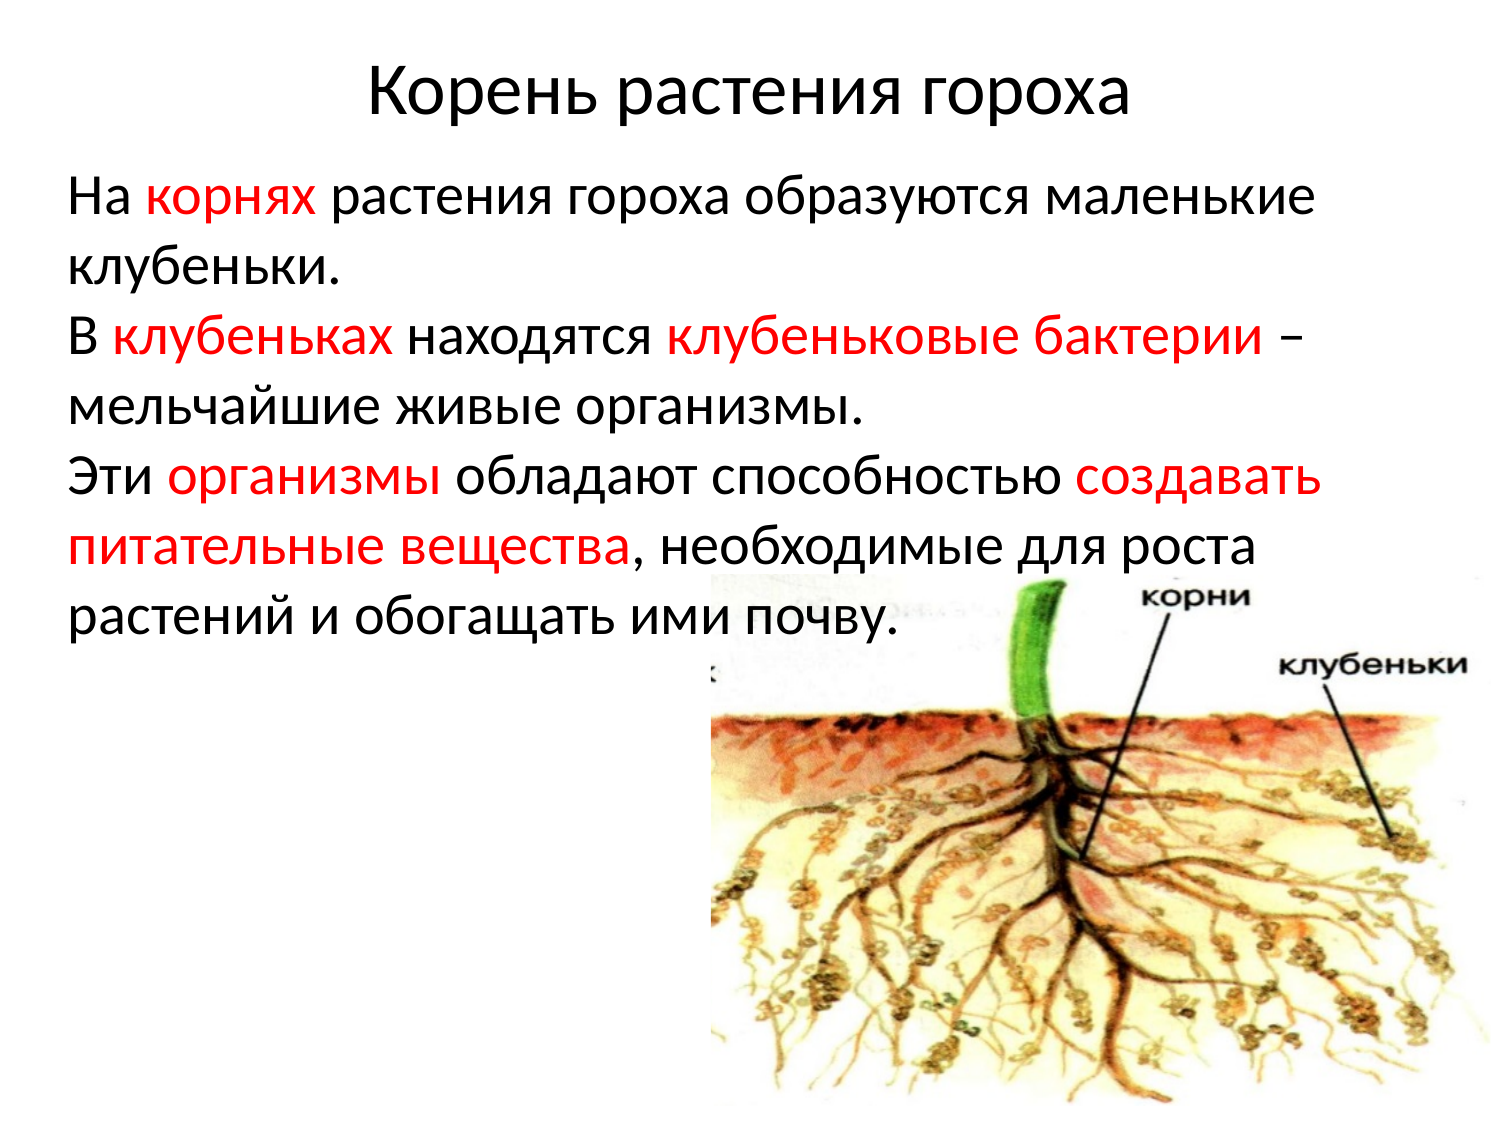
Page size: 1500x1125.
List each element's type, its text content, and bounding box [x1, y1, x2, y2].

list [710, 574, 1491, 1107]
title Корень растения гороха [75, 19, 1425, 149]
text_box На корнях растения гороха образуются маленькие клубеньки. В клубеньках находятся клубеньковые бактерии – мельчайшие живые организмы. Эти организмы обладают способностью создавать питательные вещества, необходимые для роста растений и обогащать ими почву. [53, 149, 1447, 699]
